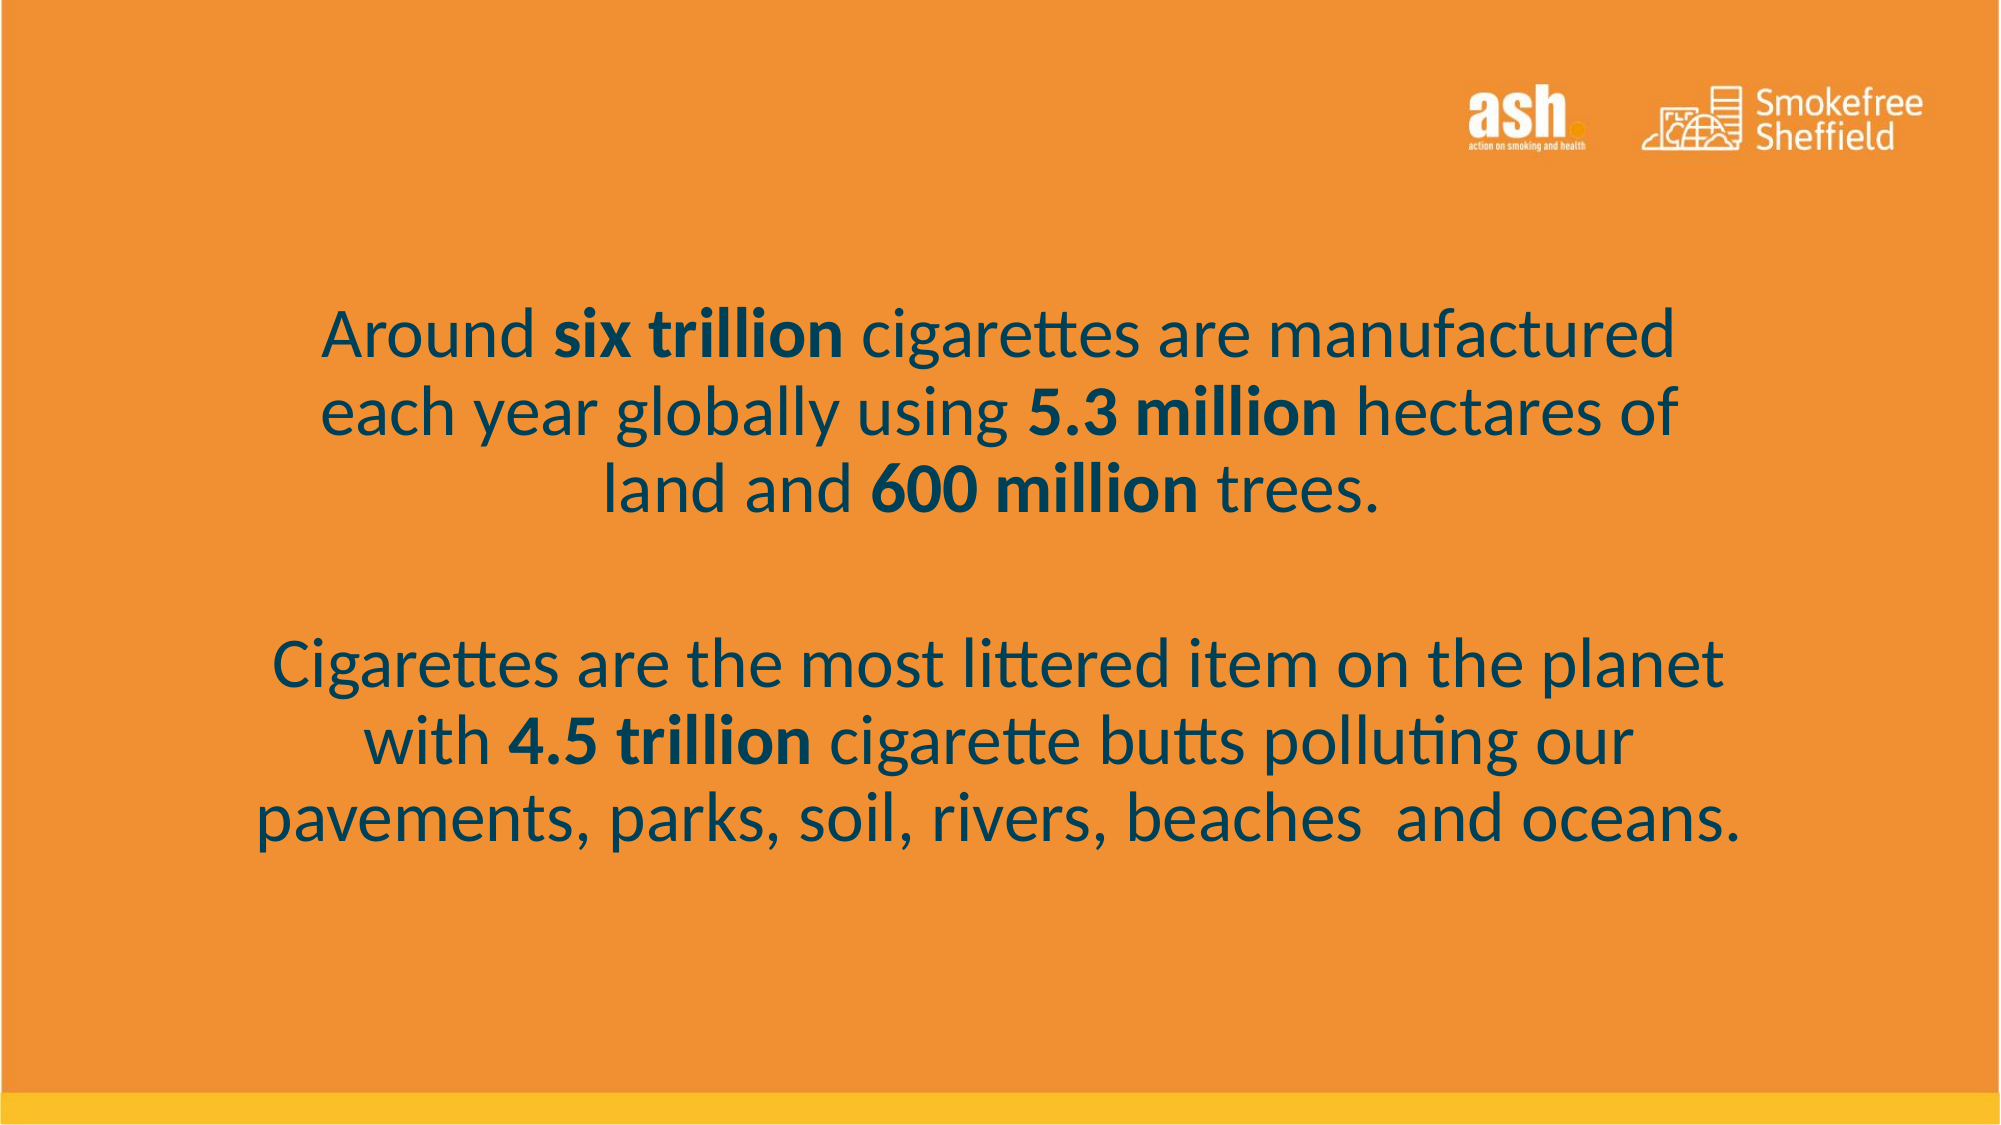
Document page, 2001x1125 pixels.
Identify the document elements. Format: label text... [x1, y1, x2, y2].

picture [0, 0, 2000, 1125]
text_box Around six trillion cigarettes are manufactured each year globally using 5.3 million hectares of land and 600 million trees. Cigarettes are the most littered item on the planet with 4.5 trillion cigarette butts polluting our pavements, parks, soil, rivers, beaches and oceans. [238, 288, 1762, 945]
